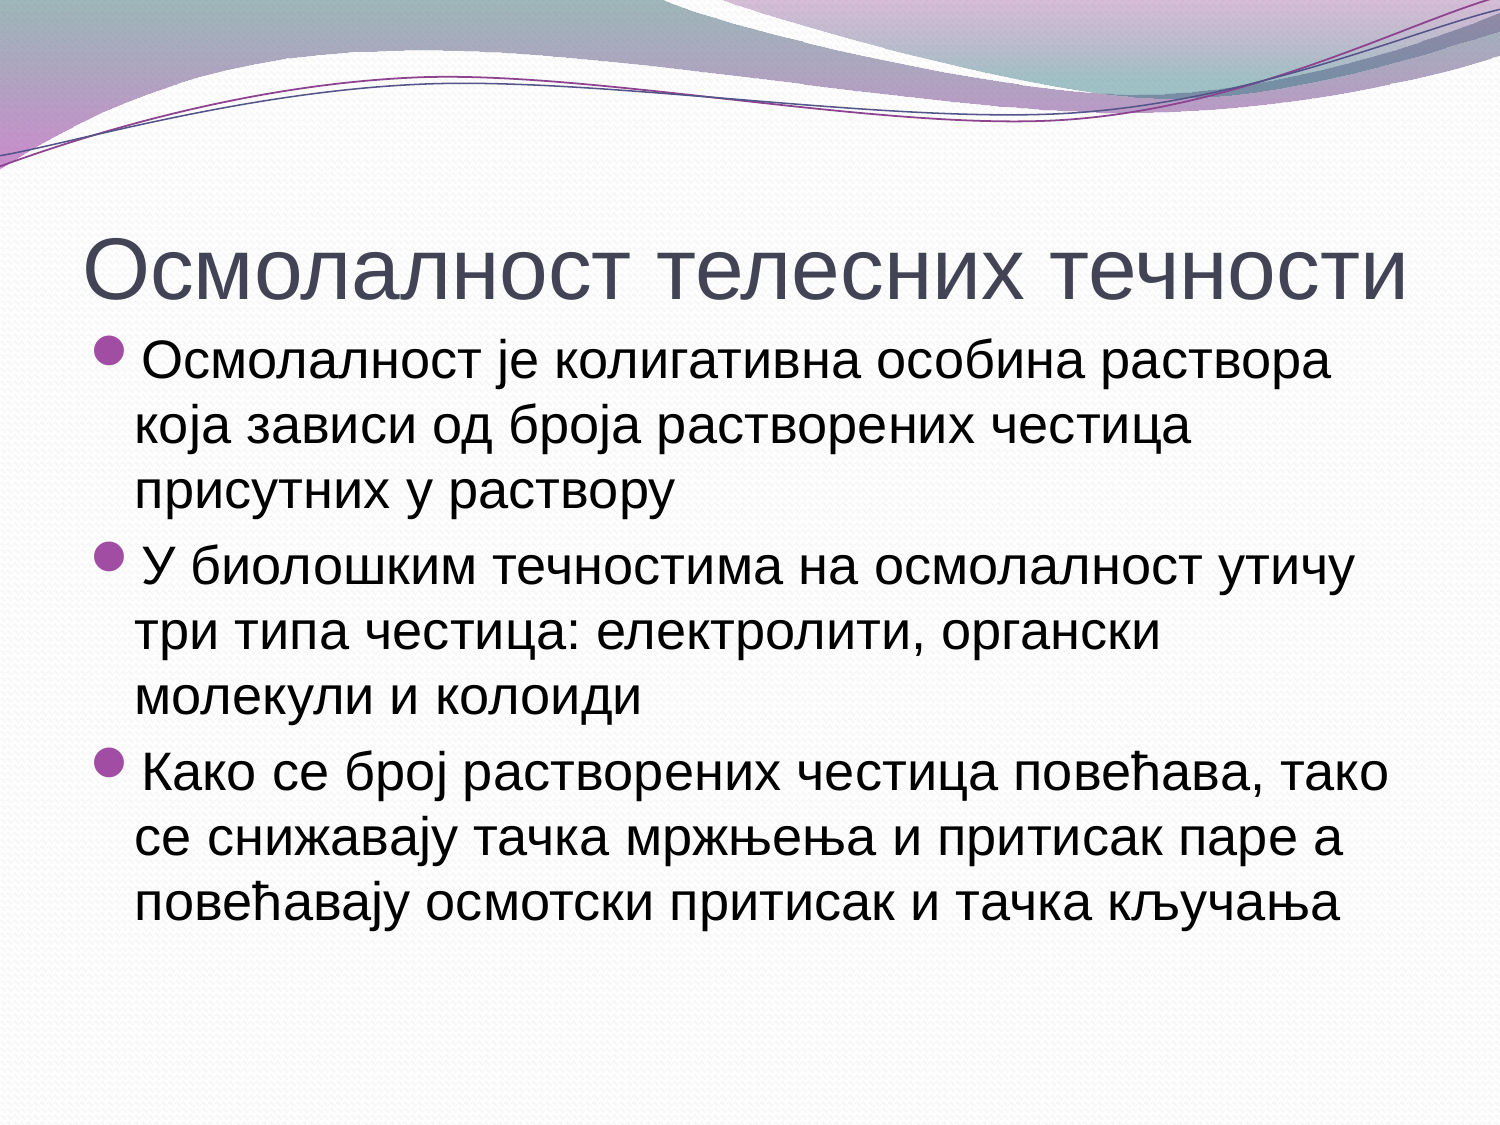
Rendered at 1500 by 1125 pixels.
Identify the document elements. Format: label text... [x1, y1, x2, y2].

list Осмолалност је колигативна особина раствора која зависи од броја растворених честица присутних у раствору У биолошким течностима на осмолалност утичу три типа честица: електролити, органски молекули и колоиди Како се број растворених честица повећава, тако се снижавају тачка мржњења и притисак паре а повећавају осмотски притисак и тачка кључања [75, 317, 1425, 1038]
title Осмолалност телесних течности [82, 175, 1432, 422]
